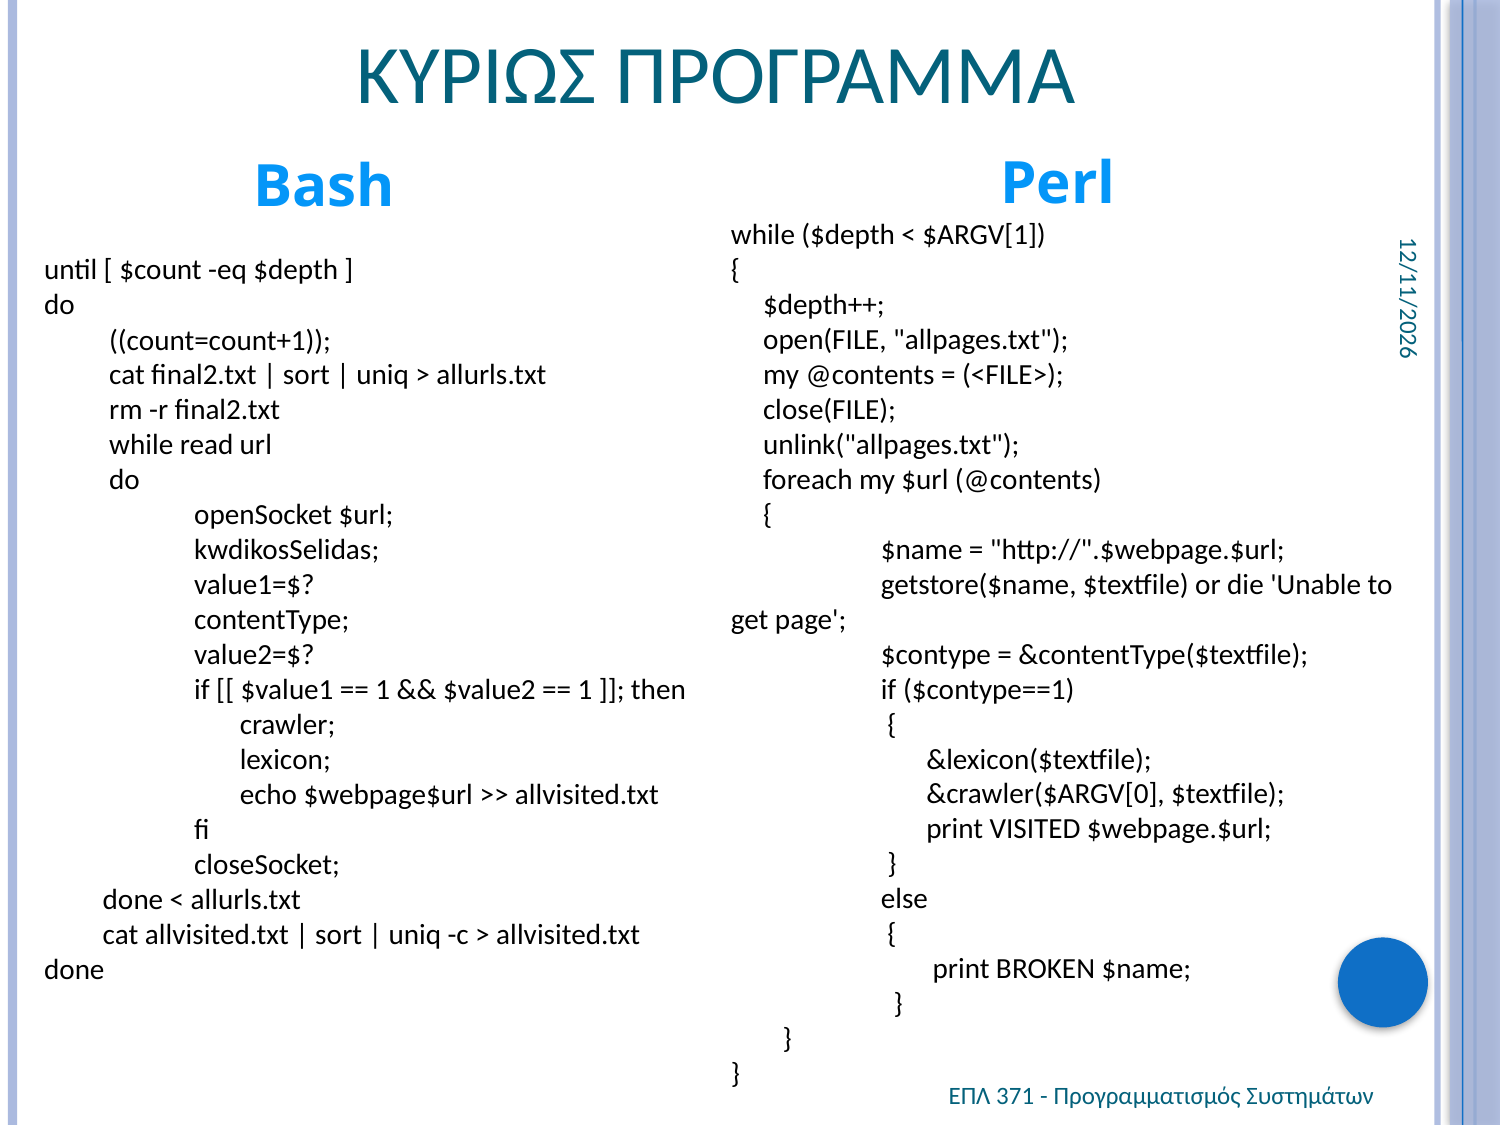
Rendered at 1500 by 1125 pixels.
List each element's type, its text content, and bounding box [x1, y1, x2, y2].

text_box Perl [916, 137, 1199, 223]
text_box until [ $count -eq $depth ] do ((count=count+1)); cat final2.txt | sort | uniq > allurls.txt rm -r final2.txt while read url do openSocket $url; kwdikosSelidas; value1=$? contentType; value2=$? if [[ $value1 == 1 && $value2 == 1 ]]; then crawler; lexicon; echo $webpage$url >> allvisited.txt fi closeSocket; done < allurls.txt cat allvisited.txt | sort | uniq -c > allvisited.txt done [29, 243, 720, 1071]
text_box Bash [182, 140, 465, 226]
title Κυριωσ Προγραμμα [30, 19, 1402, 128]
footer ΕΠΛ 371 - Προγραμματισμός Συστημάτων [933, 1064, 1459, 1125]
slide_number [1378, 43, 1442, 374]
list while ($depth < $ARGV[1]) { $depth++; open(FILE, "allpages.txt"); my @contents = (<FILE>); close(FILE); unlink("allpages.txt"); foreach my $url (@contents) { $name = "http://".$webpage.$url; getstore($name, $textfile) or die 'Unable to get page'; $contype = &contentType($textfile); if ($contype==1) { &lexicon($textfile); &crawler($ARGV[0], $textfile); print VISITED $webpage.$url; } else { print BROKEN $name; } } } [715, 208, 1424, 961]
